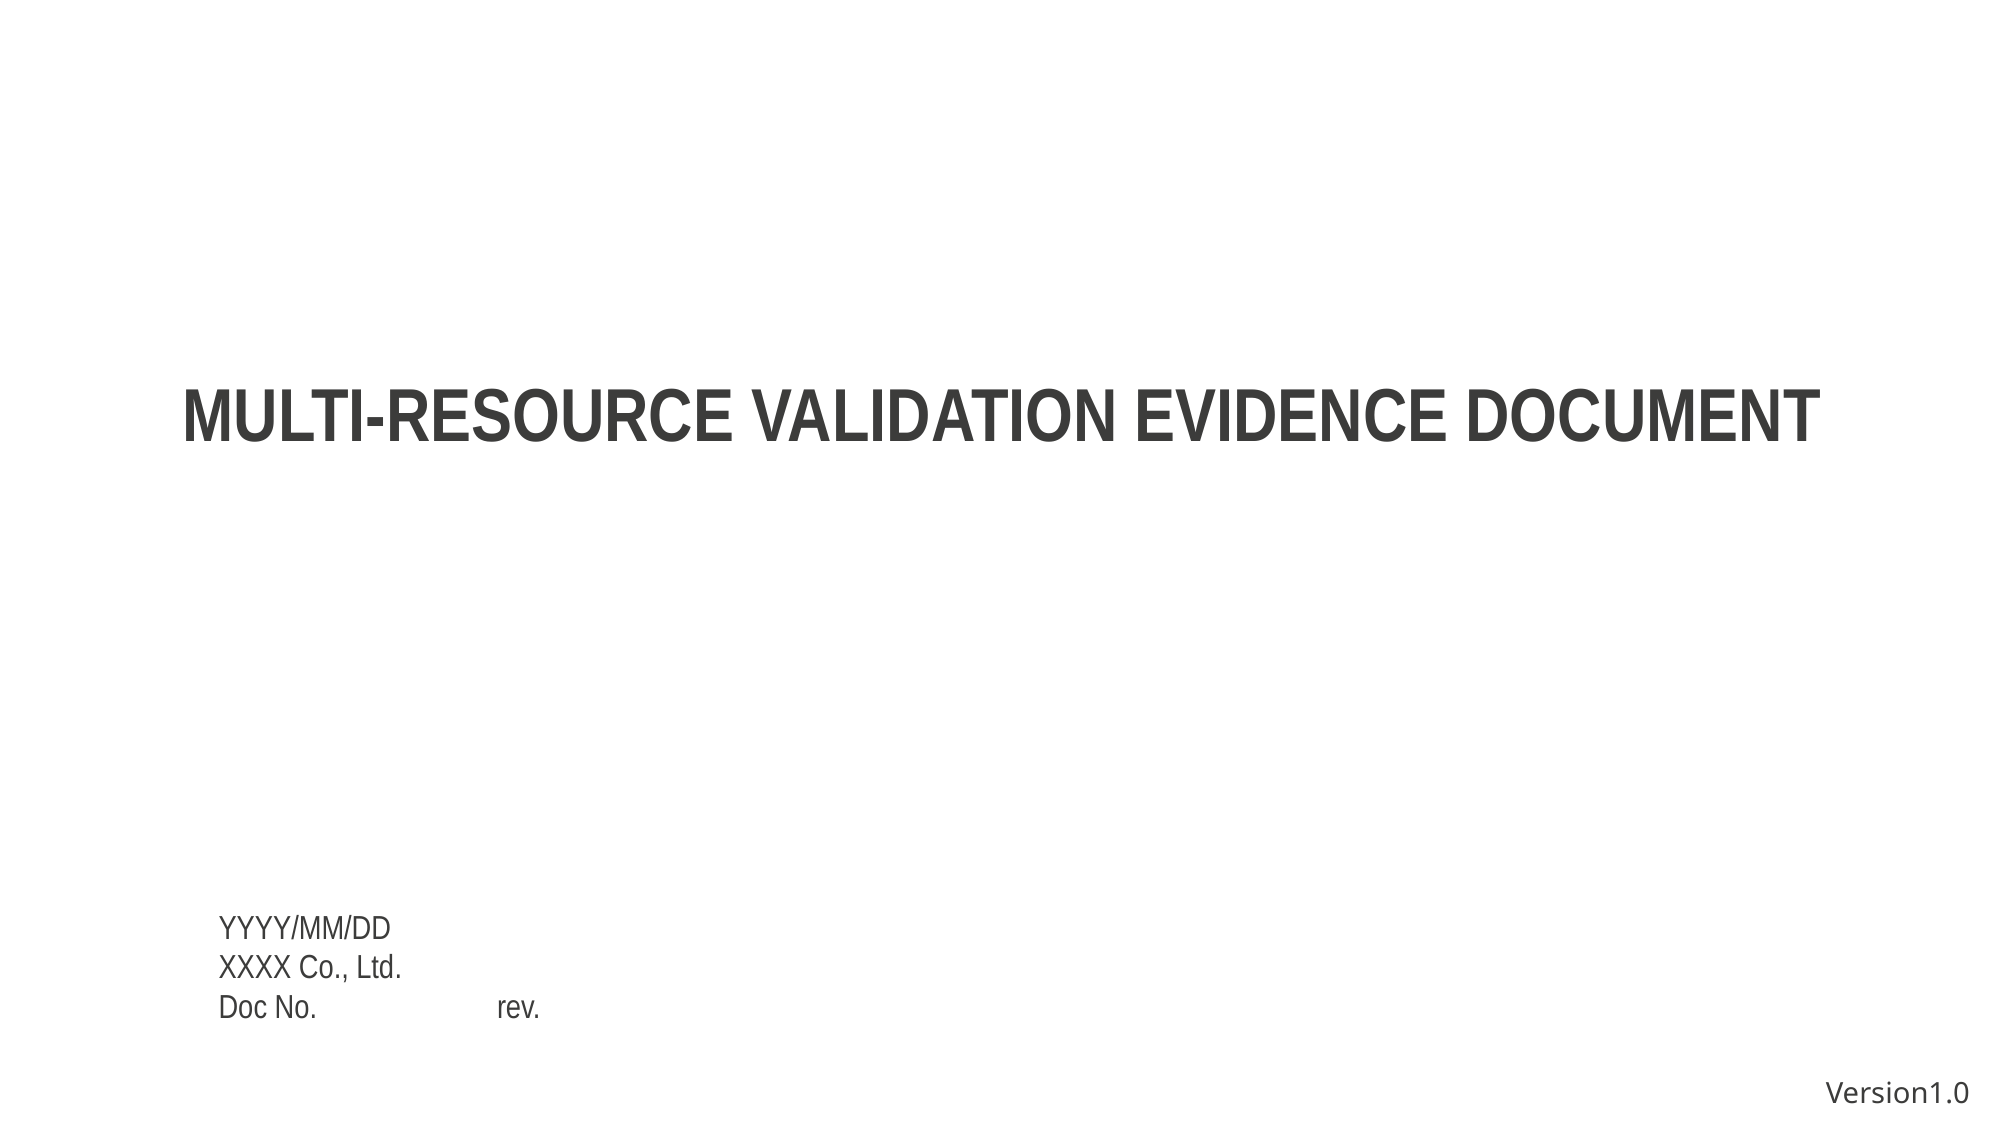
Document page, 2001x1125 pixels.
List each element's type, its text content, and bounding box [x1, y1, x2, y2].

list Yyyy/mm/dd XXXX Co., Ltd. Doc No. rev. [177, 876, 1004, 1058]
text_box Version1.0 [1810, 1067, 1985, 1117]
list Multi-resource validation evidence document [35, 290, 1970, 544]
